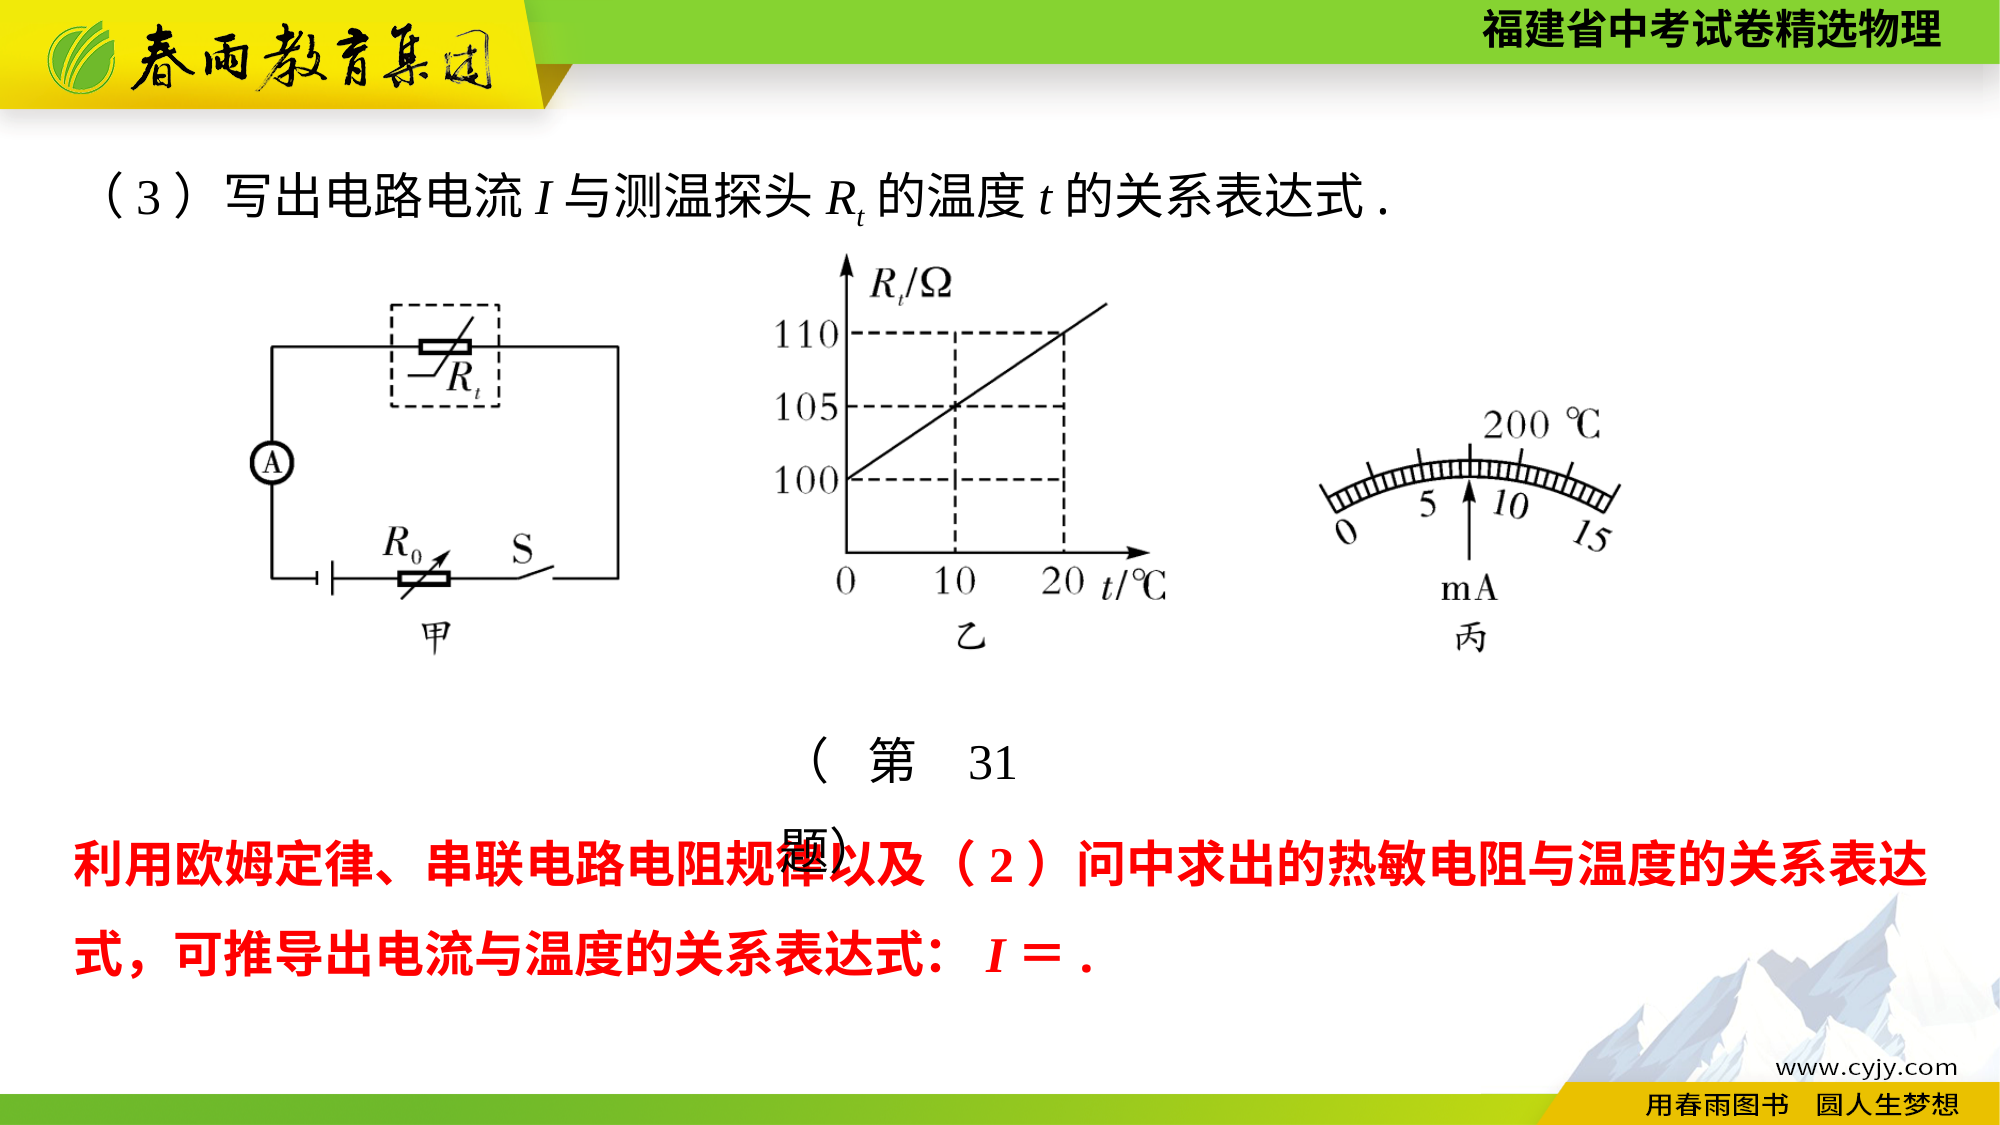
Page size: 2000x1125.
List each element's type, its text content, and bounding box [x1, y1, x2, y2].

list （3）写出电路电流I与测温探头Rt的温度t的关系表达式. [59, 122, 1944, 217]
picture [0, 0, 2000, 1125]
text_box （第31题） [765, 692, 1045, 798]
